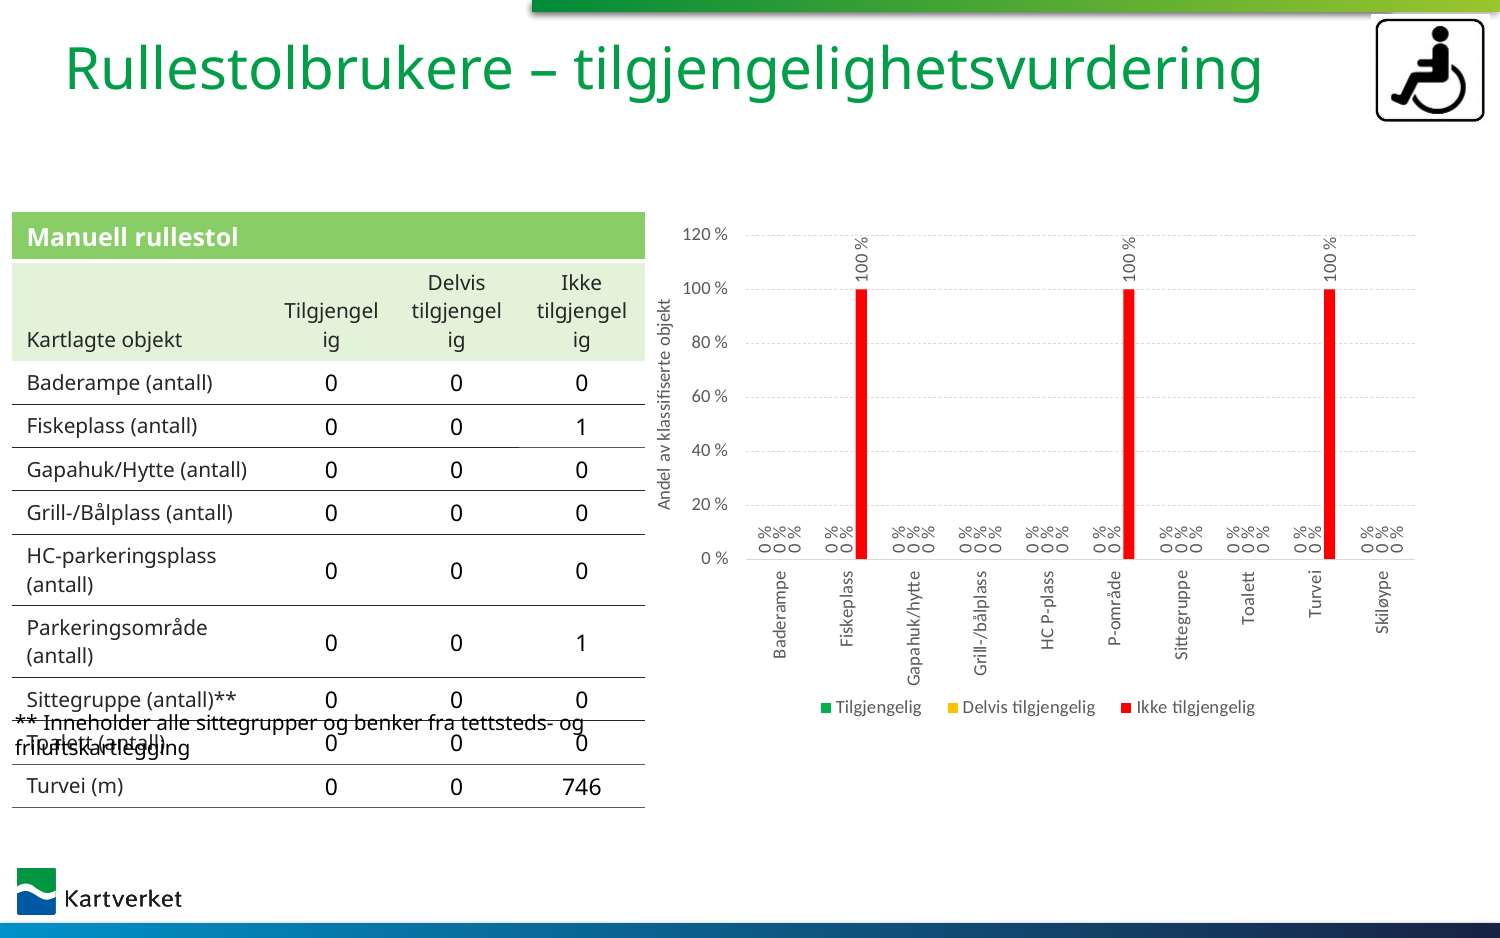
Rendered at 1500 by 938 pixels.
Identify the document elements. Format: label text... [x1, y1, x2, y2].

table_cell 0 [269, 678, 394, 702]
table_cell 0 [269, 491, 394, 534]
table_cell Kartlagte objekt [12, 263, 269, 361]
table_cell 1 [519, 405, 638, 447]
table_cell 0 [394, 535, 519, 605]
picture [643, 218, 1426, 728]
text_box Rullestolbrukere – tilgjengelighetsvurdering [49, 12, 1372, 109]
table_cell Ikke tilgjengelig [519, 263, 638, 361]
table_cell 0 [269, 535, 394, 605]
table_cell Delvis tilgjengelig [394, 263, 519, 361]
table_cell Tilgjengelig [269, 263, 394, 361]
table_cell 0 [394, 361, 519, 404]
table_cell Parkeringsområde (antall) [12, 606, 269, 677]
picture [1371, 13, 1491, 127]
table_cell HC-parkeringsplass (antall) [12, 535, 269, 605]
table_cell 0 [269, 448, 394, 490]
table_cell 0 [394, 768, 519, 807]
table_cell 0 [519, 678, 638, 702]
table_cell Baderampe (antall) [12, 361, 269, 404]
text_box ** Inneholder alle sittegrupper og benker fra tettsteds- og friluftskartlegging [0, 702, 745, 768]
table_cell 0 [394, 491, 519, 534]
table_cell 0 [519, 535, 638, 605]
table_cell Sittegruppe (antall)** [12, 678, 269, 702]
table_cell Gapahuk/Hytte (antall) [12, 448, 269, 490]
table_cell 1 [519, 606, 638, 677]
table_cell Fiskeplass (antall) [12, 405, 269, 447]
table_header Manuell rullestol [12, 212, 645, 259]
table_cell 0 [394, 606, 519, 677]
table_cell 0 [394, 448, 519, 490]
table_cell 0 [519, 448, 638, 490]
table_cell 0 [394, 678, 519, 702]
table_cell 0 [519, 491, 638, 534]
table_cell 746 [519, 768, 645, 807]
table_cell 0 [269, 361, 394, 404]
table_cell 0 [269, 768, 394, 807]
table_cell Turvei (m) [12, 768, 269, 807]
table_cell 0 [269, 405, 394, 447]
table_cell Grill-/Bålplass (antall) [12, 491, 269, 534]
table_cell 0 [269, 606, 394, 677]
table_cell 0 [394, 405, 519, 447]
table_cell 0 [519, 361, 638, 404]
